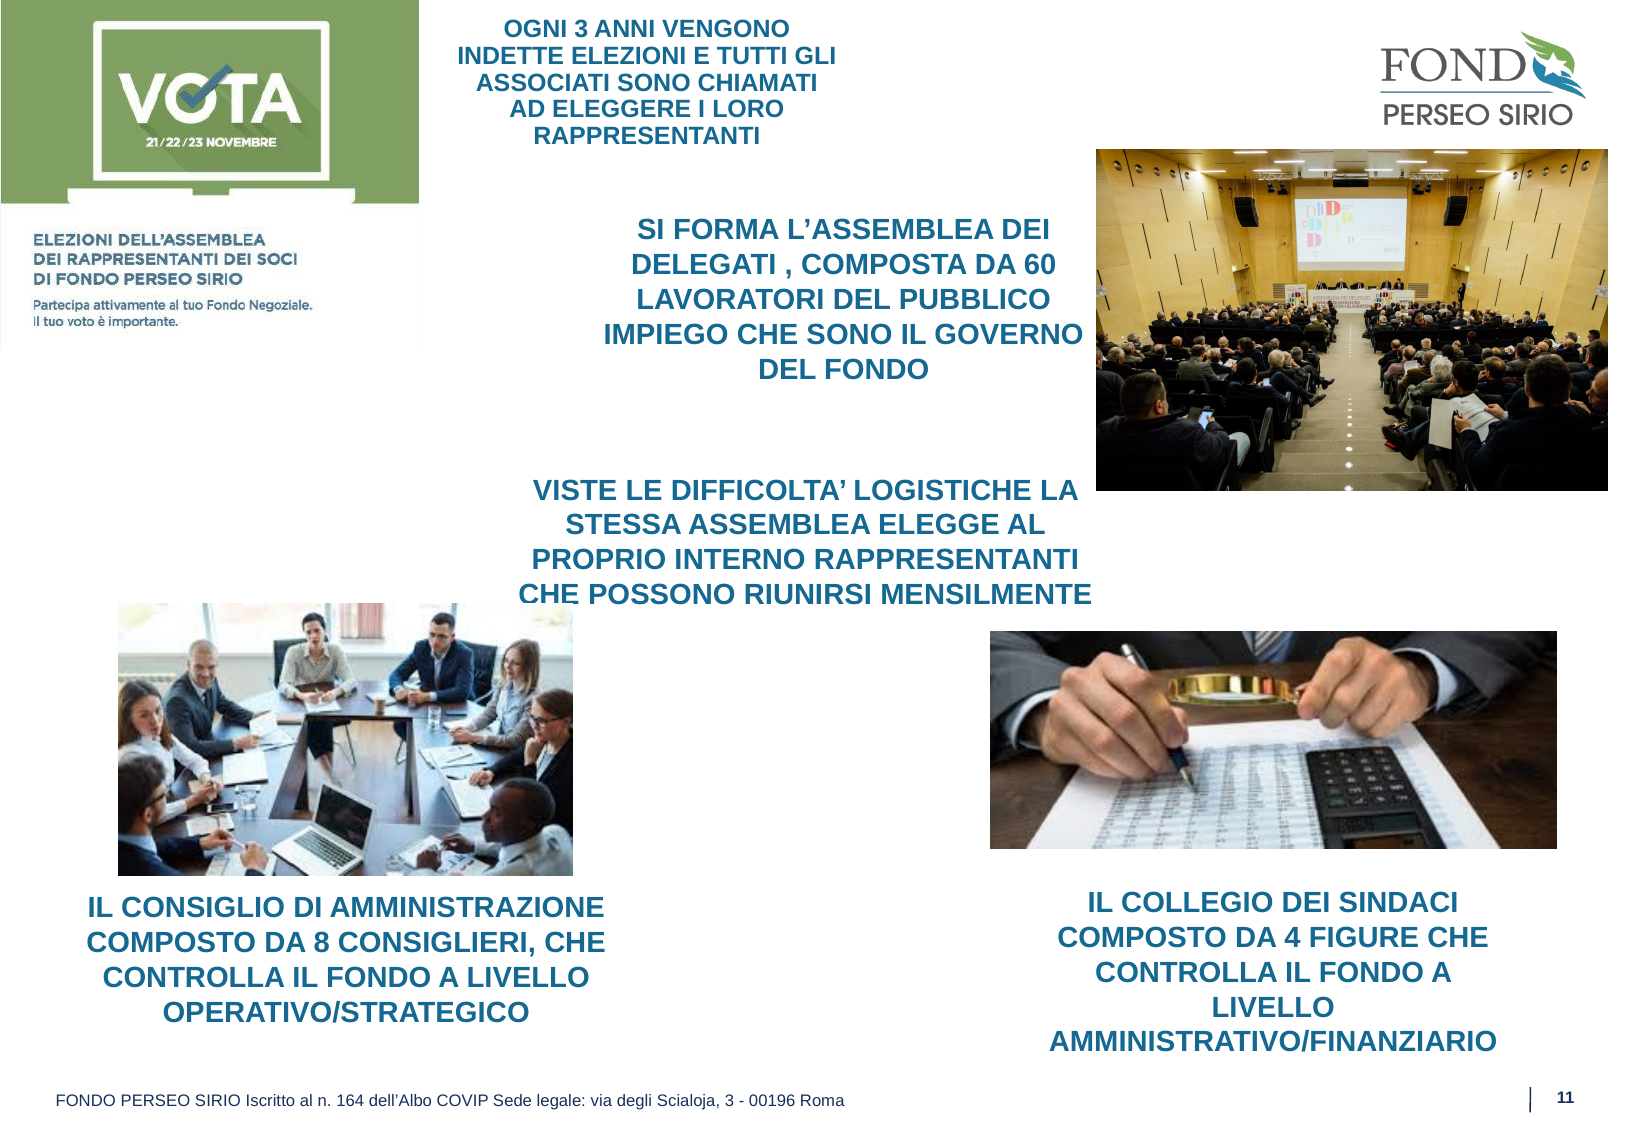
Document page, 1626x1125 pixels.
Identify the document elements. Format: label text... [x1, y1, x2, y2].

picture [990, 630, 1557, 849]
text_box SI FORMA L’ASSEMBLEA DEI DELEGATI , COMPOSTA DA 60 LAVORATORI DEL PUBBLICO IMPIEGO CHE SONO IL GOVERNO DEL FONDO [572, 202, 1090, 393]
text_box VISTE LE DIFFICOLTA’ LOGISTICHE LA STESSA ASSEMBLEA ELEGGE AL PROPRIO INTERNO RAPPRESENTANTI CHE POSSONO RIUNIRSI MENSILMENTE [495, 463, 1116, 618]
text_box IL COLLEGIO DEI SINDACI COMPOSTO DA 4 FIGURE CHE CONTROLLA IL FONDO A LIVELLO AMMINISTRATIVO/FINANZIARIO [1017, 875, 1529, 1066]
picture [0, 0, 420, 351]
text_box IL CONSIGLIO DI AMMINISTRAZIONE COMPOSTO DA 8 CONSIGLIERI, CHE CONTROLLA IL FONDO A LIVELLO OPERATIVO/STRATEGICO [45, 881, 648, 1036]
picture [118, 603, 573, 876]
title OGNI 3 ANNI VENGONO INDETTE ELEZIONI E TUTTI GLI ASSOCIATI SONO CHIAMATI AD ELEGGERE I LORO RAPPRESENTANTI [440, 27, 855, 159]
picture [1379, 31, 1586, 132]
slide_number 11 [1522, 1081, 1590, 1125]
footer FONDO PERSEO SIRIO Iscritto al n. 164 dell’Albo COVIP Sede legale: via degli Scialoja, 3 - 00196 Roma [40, 1082, 1504, 1125]
picture [1095, 149, 1608, 492]
